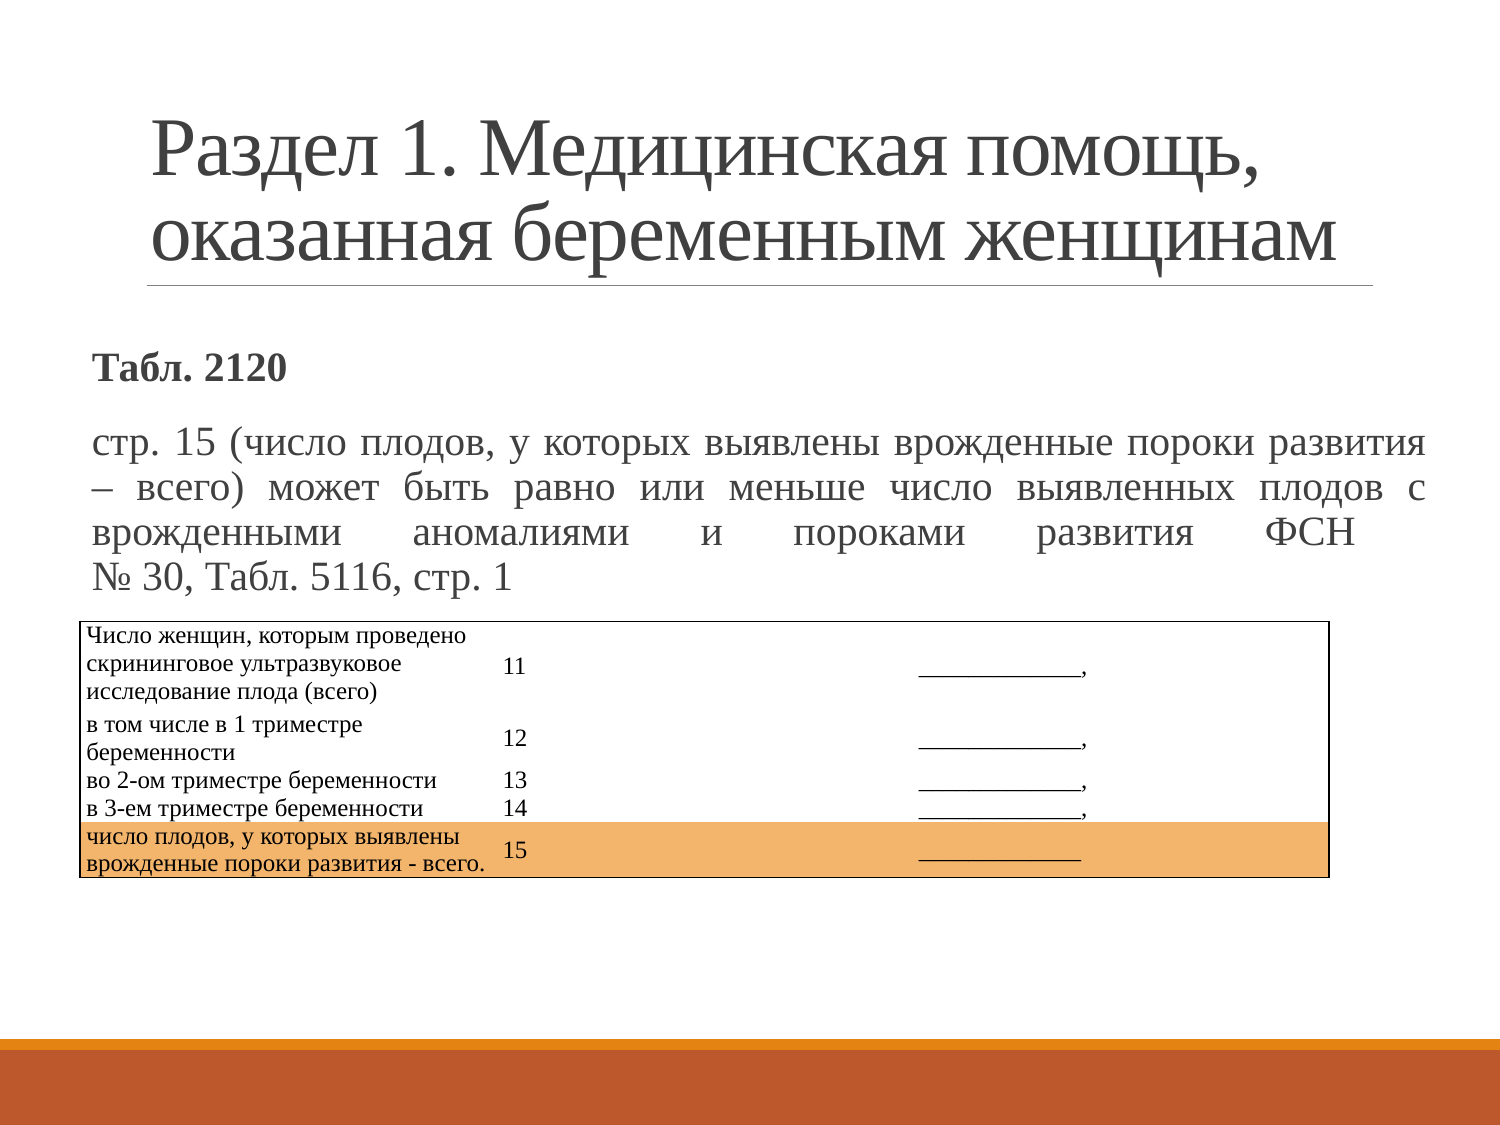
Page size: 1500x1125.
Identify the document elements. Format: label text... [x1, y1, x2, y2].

table_cell _____________ [912, 822, 1328, 877]
table_header 11 [496, 622, 912, 711]
table_cell _____________, [912, 794, 1328, 822]
table_header _____________, [912, 622, 1328, 711]
table_cell 13 [496, 766, 912, 794]
table_cell в 3-ем триместре беременности [81, 794, 496, 822]
table_cell 12 [496, 711, 912, 766]
table_cell в том числе в 1 триместре беременности [81, 711, 496, 766]
table_cell 14 [496, 794, 912, 822]
title Раздел 1. Медицинская помощь, оказанная беременным женщинам [135, 47, 1373, 285]
table_cell число плодов, у которых выявлены врожденные пороки развития - всего. [81, 822, 496, 877]
list Табл. 2120 стр. 15 (число плодов, у которых выявлены врожденные пороки развития – всего) может быть равно или меньше число выявленных плодов с врожденными аномалиями и пороками развития ФСН № 30, Табл. 5116, стр. 1 [76, 338, 1427, 1081]
table_cell _____________, [912, 766, 1328, 794]
table_cell 15 [496, 822, 912, 877]
table_cell во 2-ом триместре беременности [81, 766, 496, 794]
table_header Число женщин, которым проведено скрининговое ультразвуковое исследование плода (всего) [81, 622, 496, 711]
table_cell _____________, [912, 711, 1328, 766]
